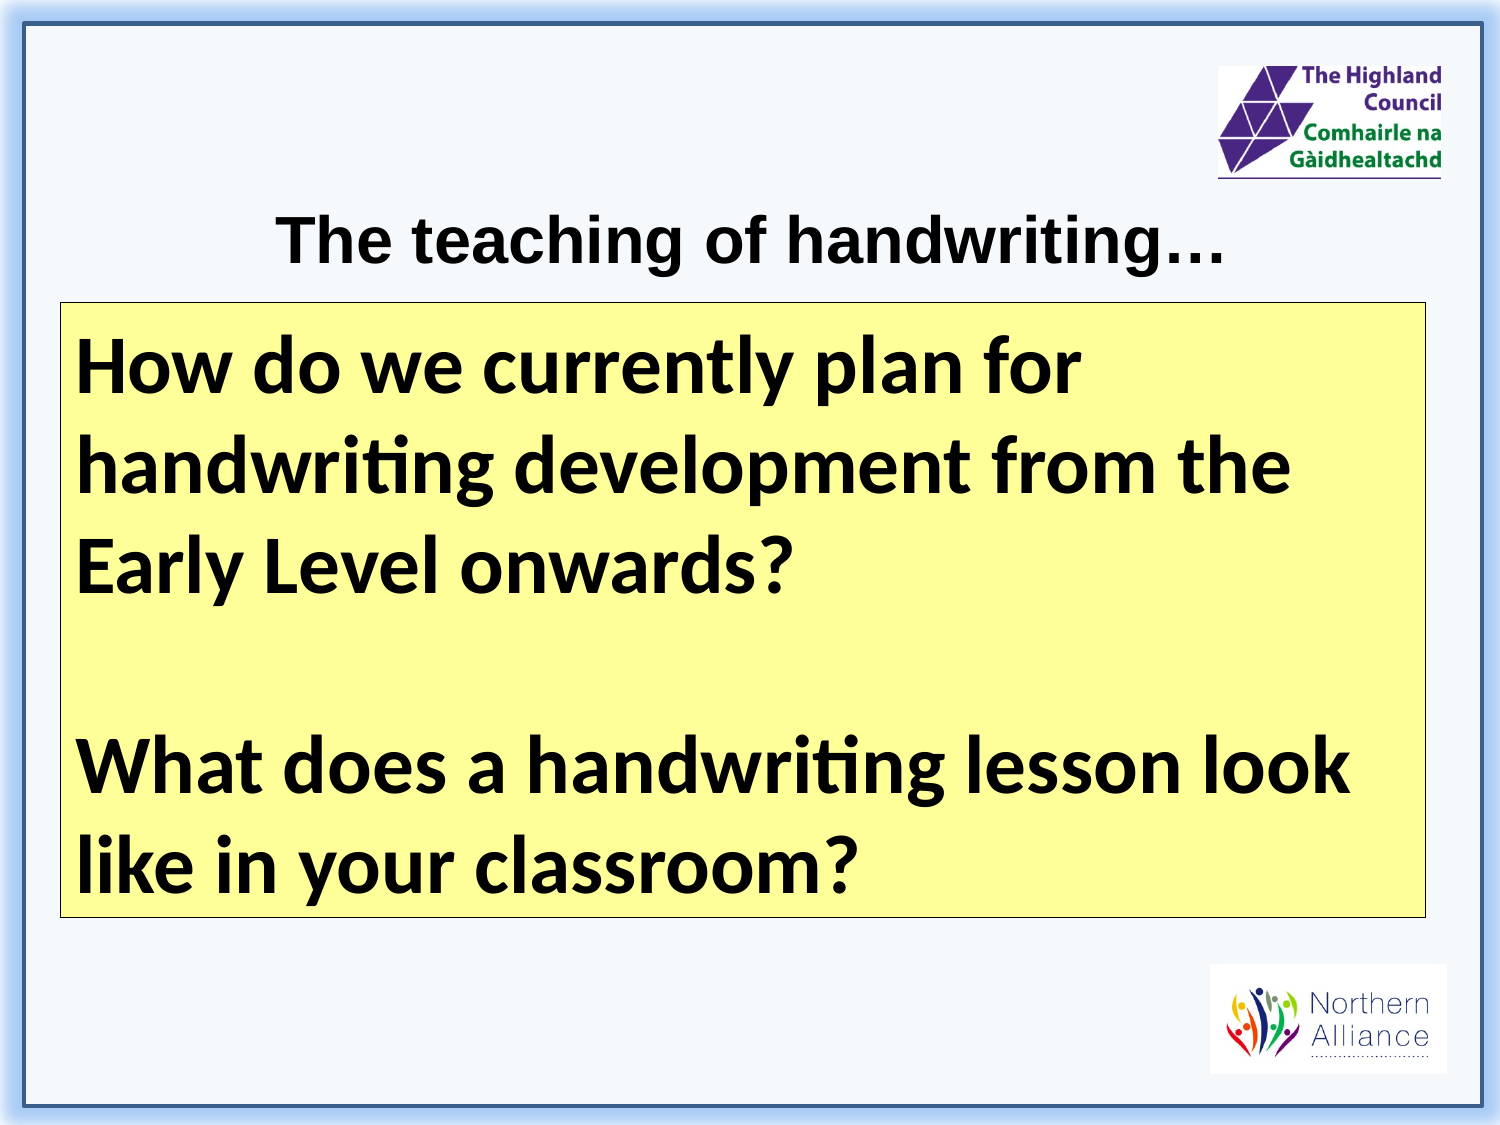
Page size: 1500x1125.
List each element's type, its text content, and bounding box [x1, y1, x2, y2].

picture [1210, 963, 1448, 1075]
text_box How do we currently plan for handwriting development from the Early Level onwards? What does a handwriting lesson look like in your classroom? [60, 302, 1426, 918]
text_box The teaching of handwriting… [44, 189, 1462, 354]
picture [1218, 66, 1441, 179]
text_box [22, 21, 1484, 1108]
